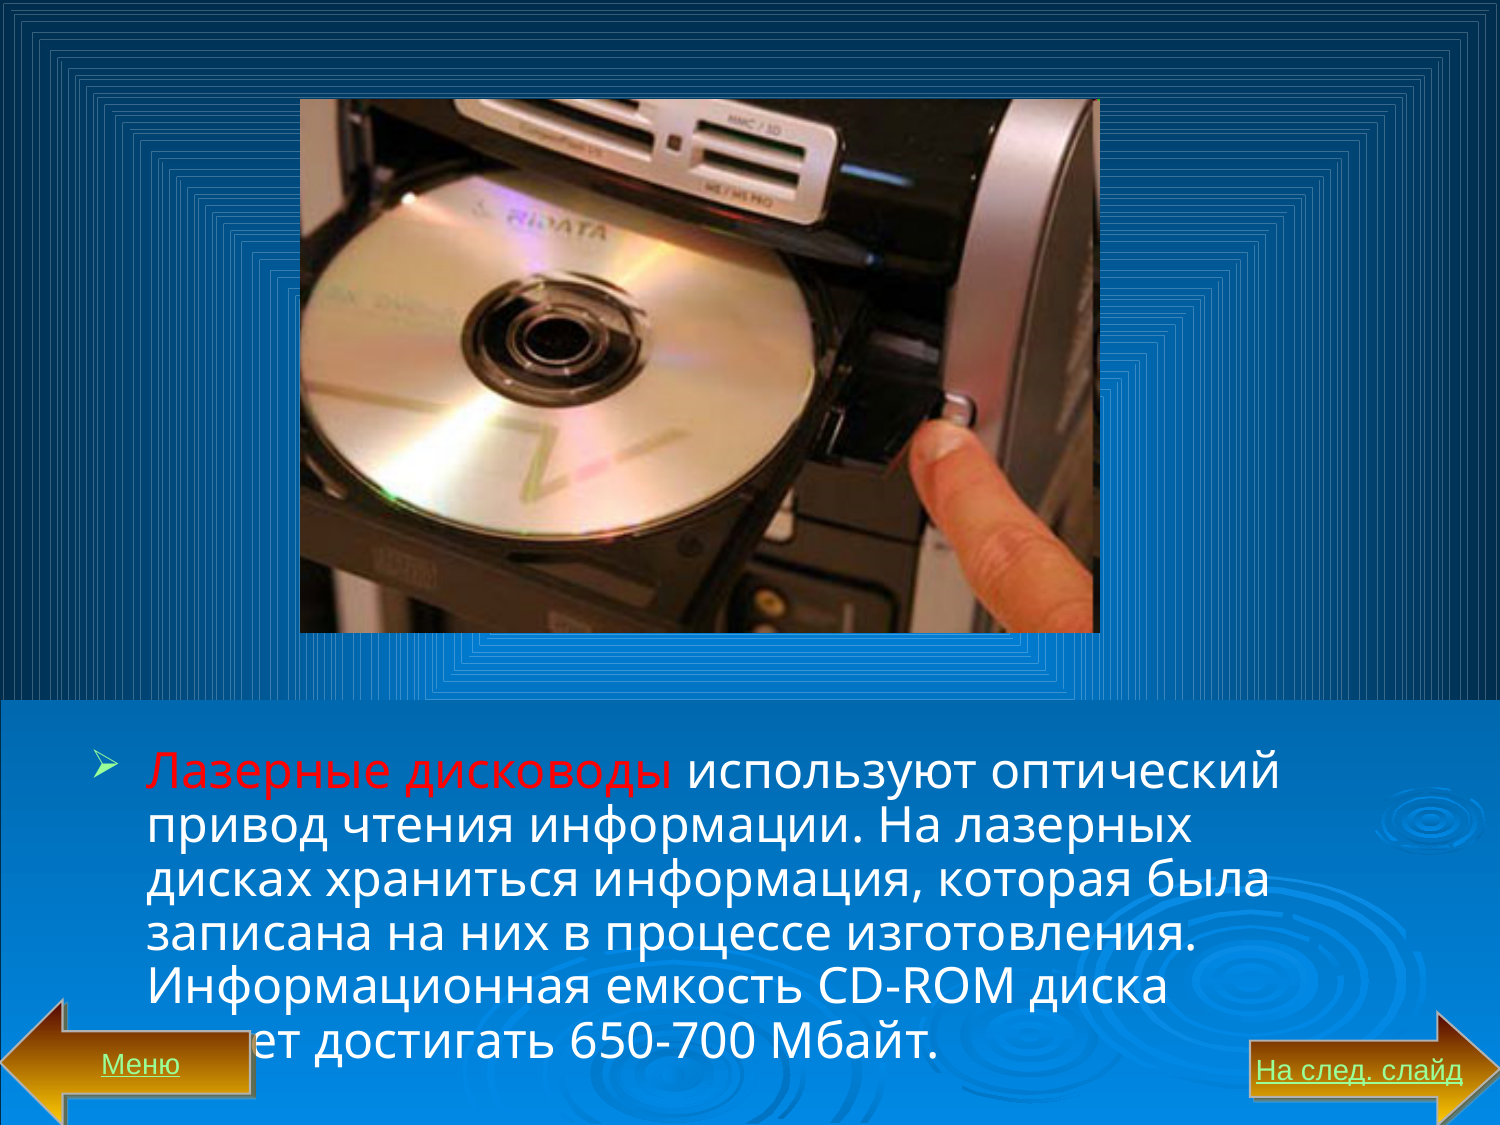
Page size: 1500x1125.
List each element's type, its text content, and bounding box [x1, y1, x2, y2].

text_box Меню [0, 999, 250, 1125]
text_box На след. слайд [1250, 1012, 1500, 1125]
list Лазерные дисководы используют оптический привод чтения информации. На лазерных дисках храниться информация, которая была записана на них в процессе изготовления. Информационная емкость CD-ROM диска может достигать 650-700 Мбайт. [74, 737, 1351, 1038]
picture [299, 99, 1101, 633]
